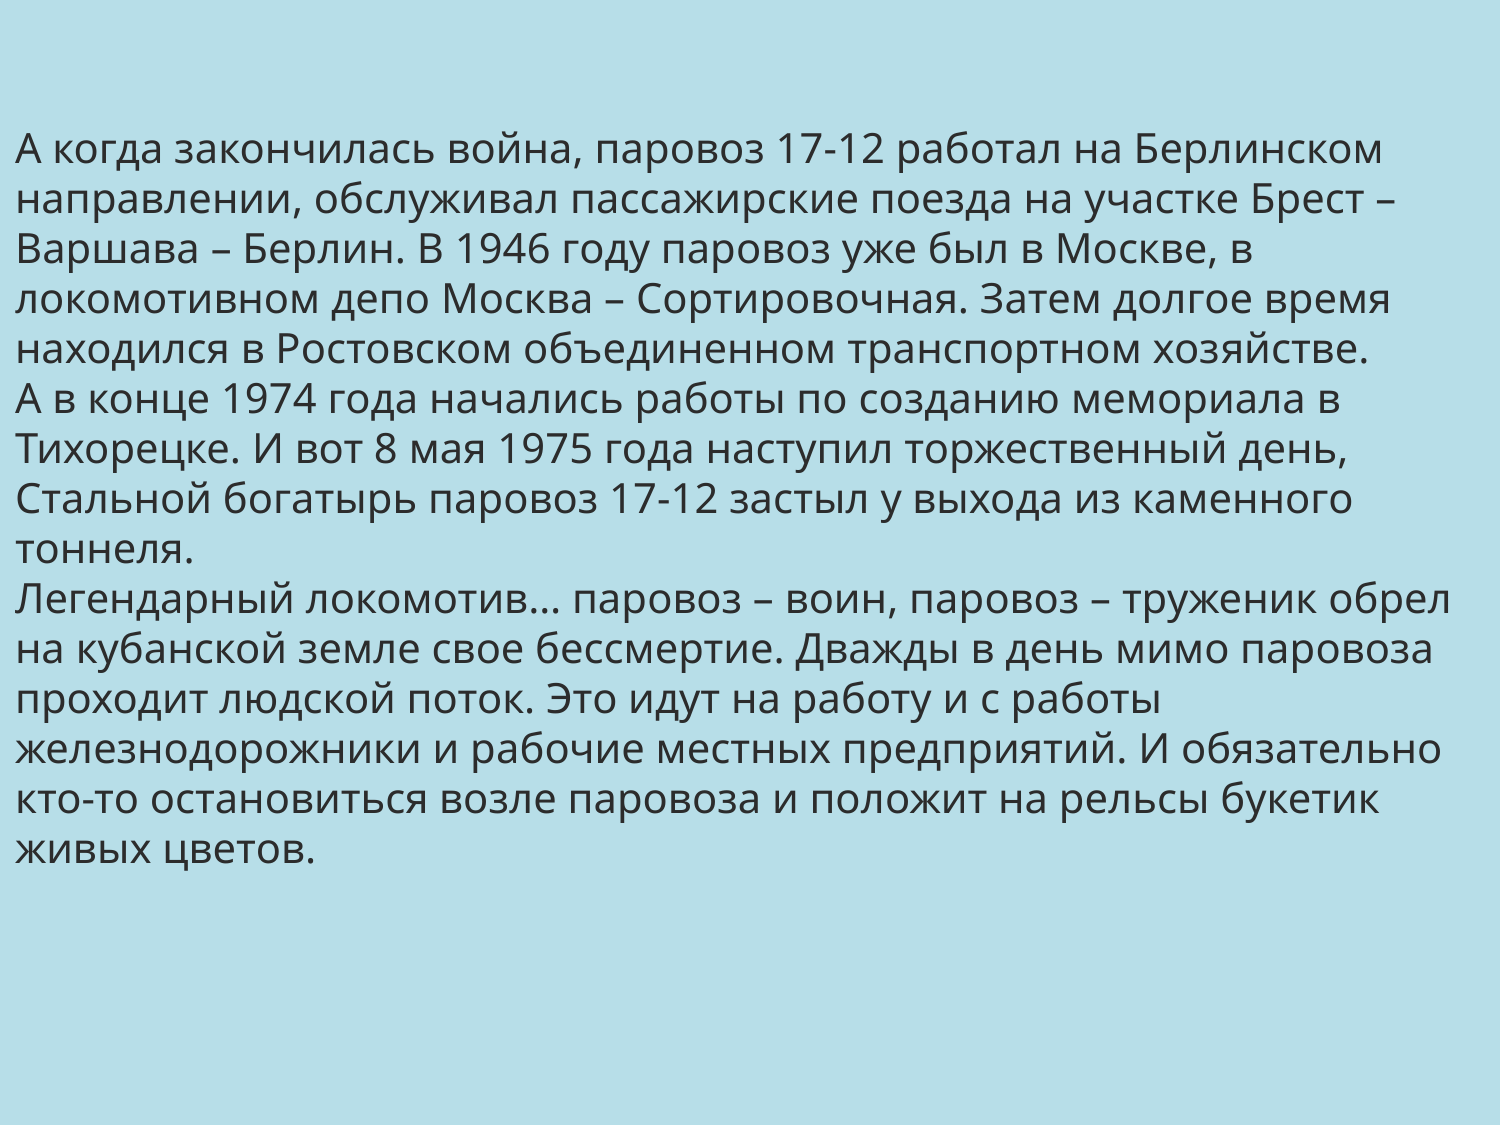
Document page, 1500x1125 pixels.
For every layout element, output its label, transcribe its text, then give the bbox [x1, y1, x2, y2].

text_box А когда закончилась война, паровоз 17-12 работал на Берлинском направлении, обслуживал пассажирские поезда на участке Брест – Варшава – Берлин. В 1946 году паровоз уже был в Москве, в локомотивном депо Москва – Сортировочная. Затем долгое время находился в Ростовском объединенном транспортном хозяйстве. А в конце 1974 года начались работы по созданию мемориала в Тихорецке. И вот 8 мая 1975 года наступил торжественный день, Стальной богатырь паровоз 17-12 застыл у выхода из каменного тоннеля. Легендарный локомотив… паровоз – воин, паровоз – труженик обрел на кубанской земле свое бессмертие. Дважды в день мимо паровоза проходит людской поток. Это идут на работу и с работы железнодорожники и рабочие местных предприятий. И обязательно кто-то остановиться возле паровоза и положит на рельсы букетик живых цветов. [0, 114, 1500, 880]
